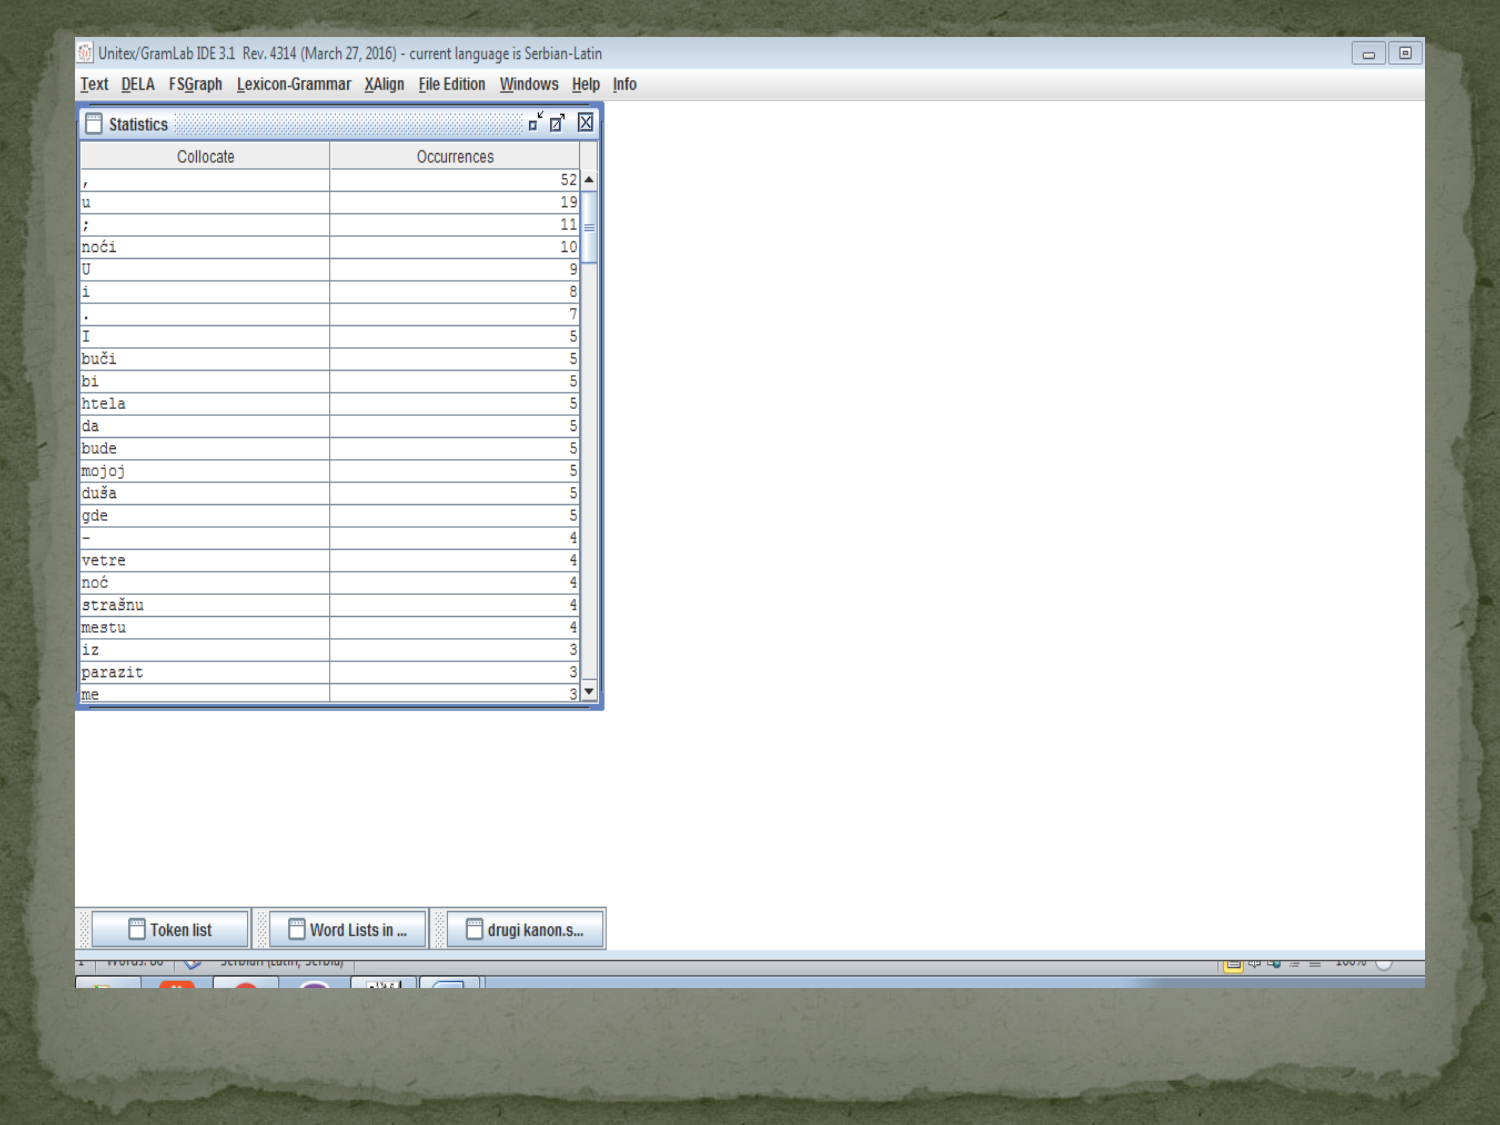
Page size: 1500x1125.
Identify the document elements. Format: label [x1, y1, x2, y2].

list [78, 41, 1422, 985]
